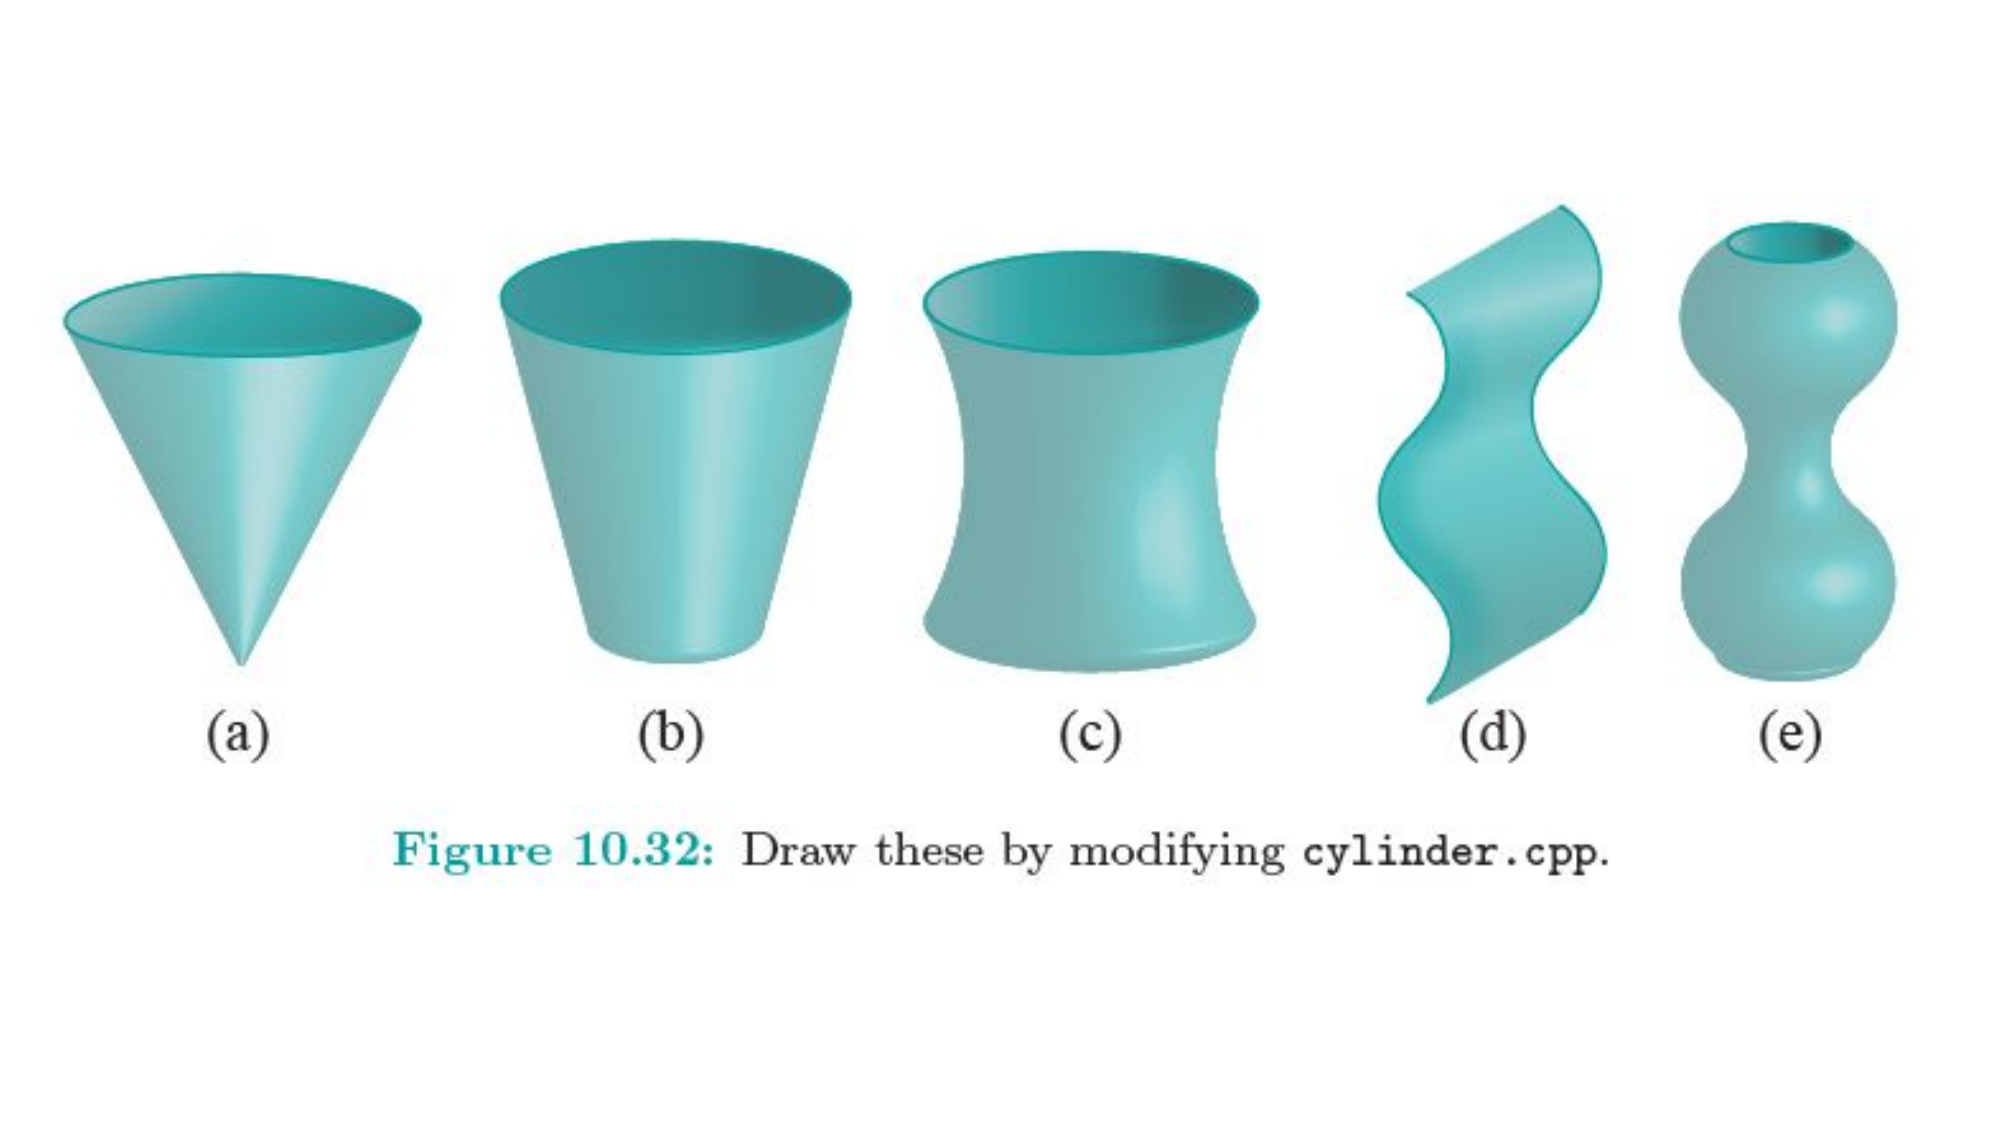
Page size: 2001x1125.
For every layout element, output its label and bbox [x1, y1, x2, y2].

picture [0, 193, 2000, 932]
